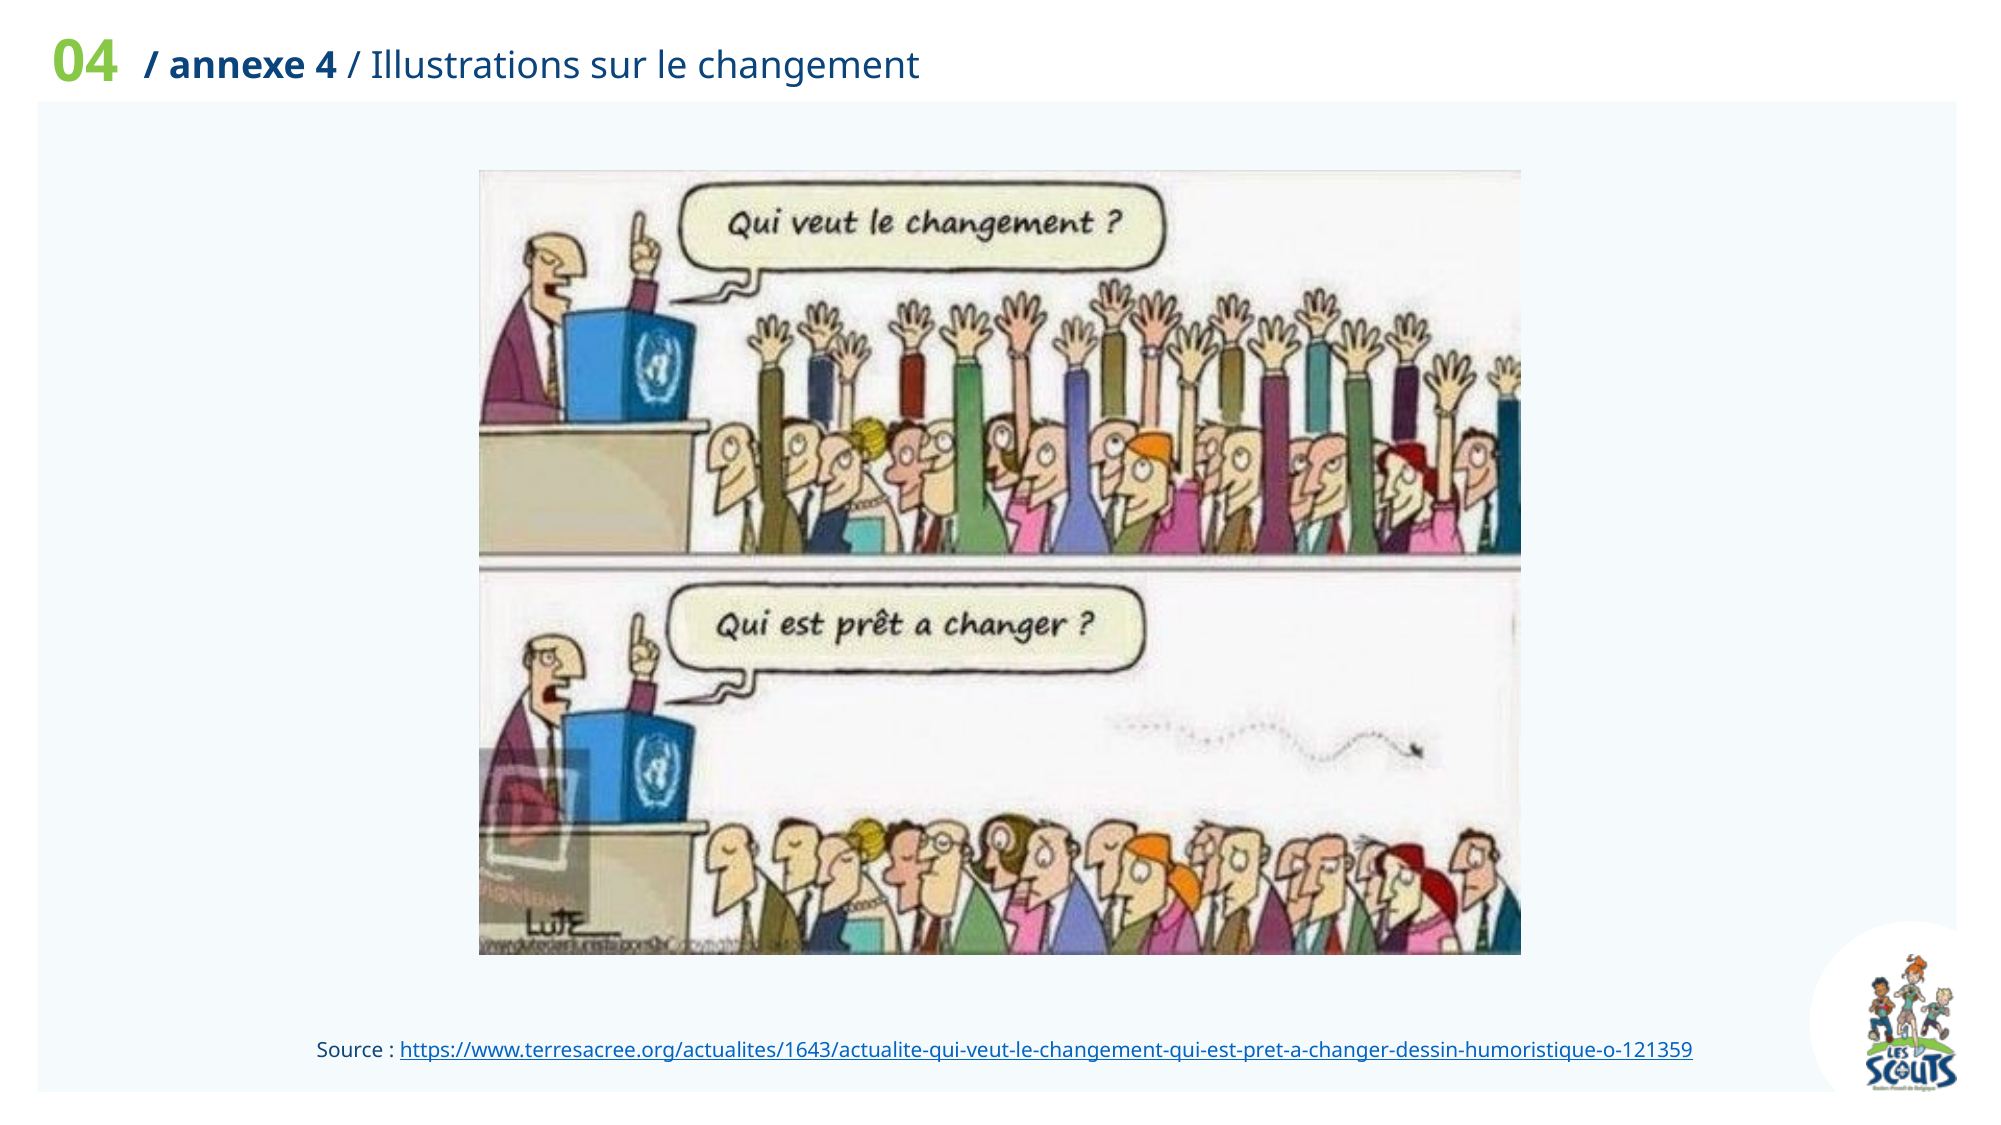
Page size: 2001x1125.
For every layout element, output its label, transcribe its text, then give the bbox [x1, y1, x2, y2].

picture [479, 170, 1521, 955]
text_box / annexe 4 / Illustrations sur le changement [151, 33, 1310, 94]
picture [1866, 954, 1957, 1092]
text_box 04 [37, 15, 151, 101]
text_box Source : https://www.terresacree.org/actualites/1643/actualite-qui-veut-le-changement-qui-est-pret-a-changer-dessin-humoristique-o-121359 [301, 1029, 1828, 1098]
